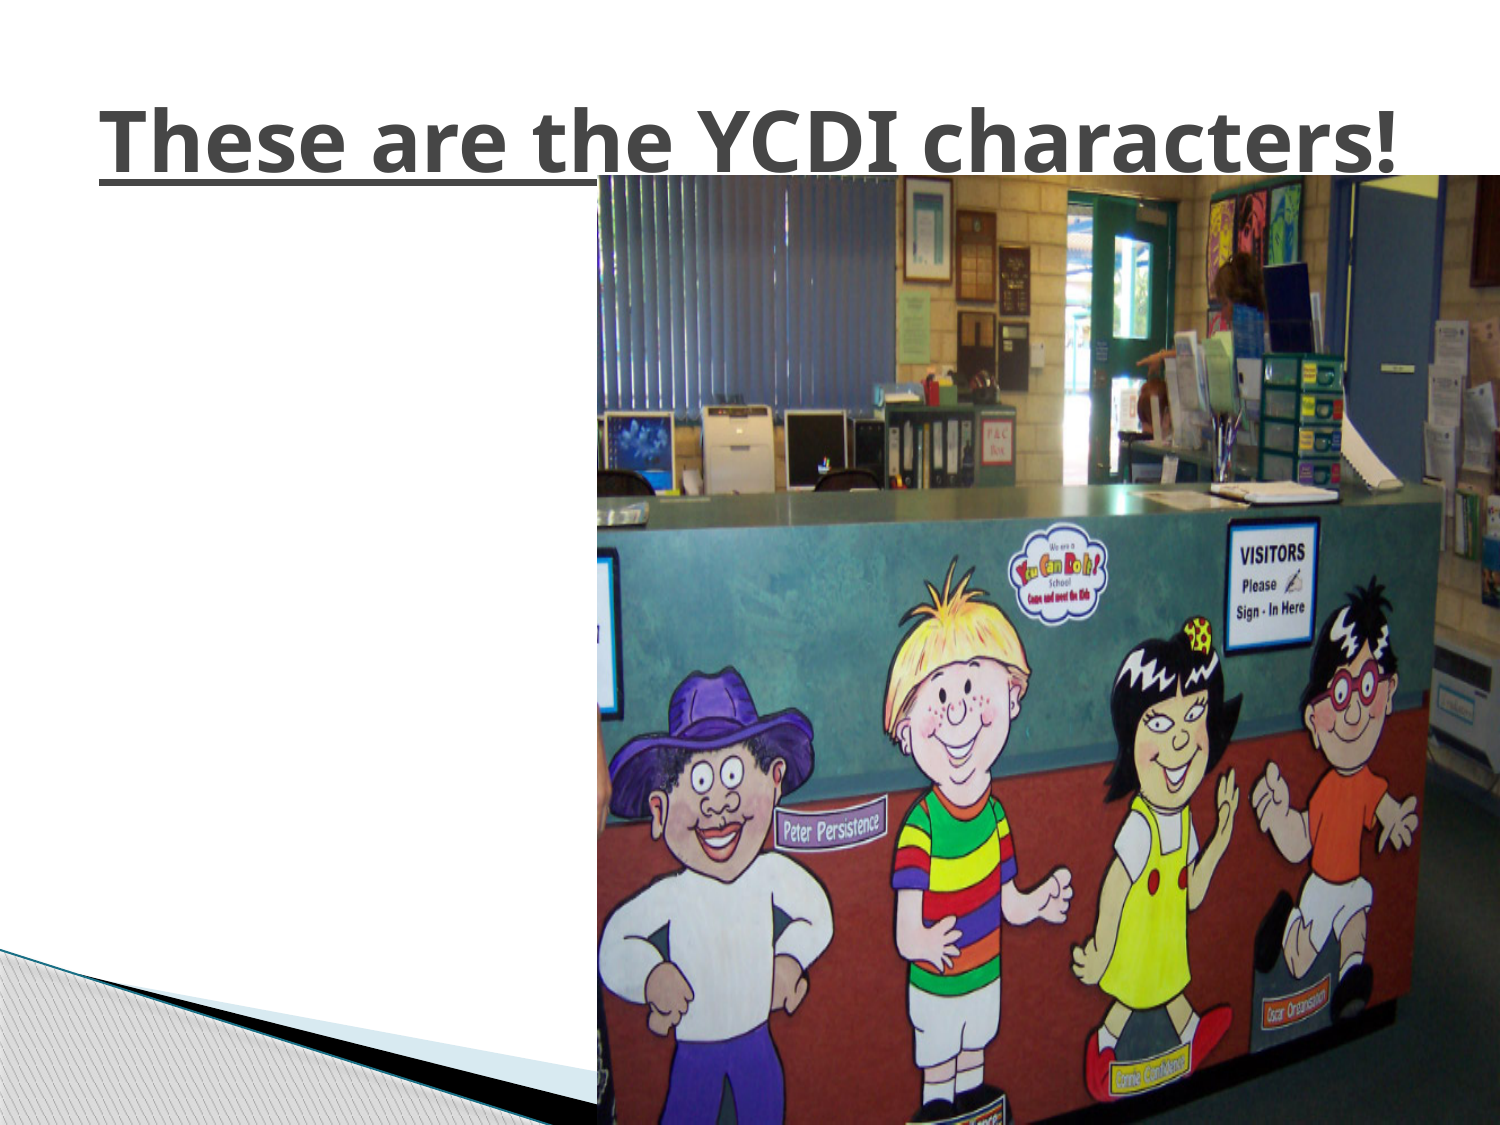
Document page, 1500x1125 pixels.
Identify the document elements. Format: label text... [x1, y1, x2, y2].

title These are the YCDI characters! [75, 45, 1425, 233]
picture [597, 175, 1500, 1125]
